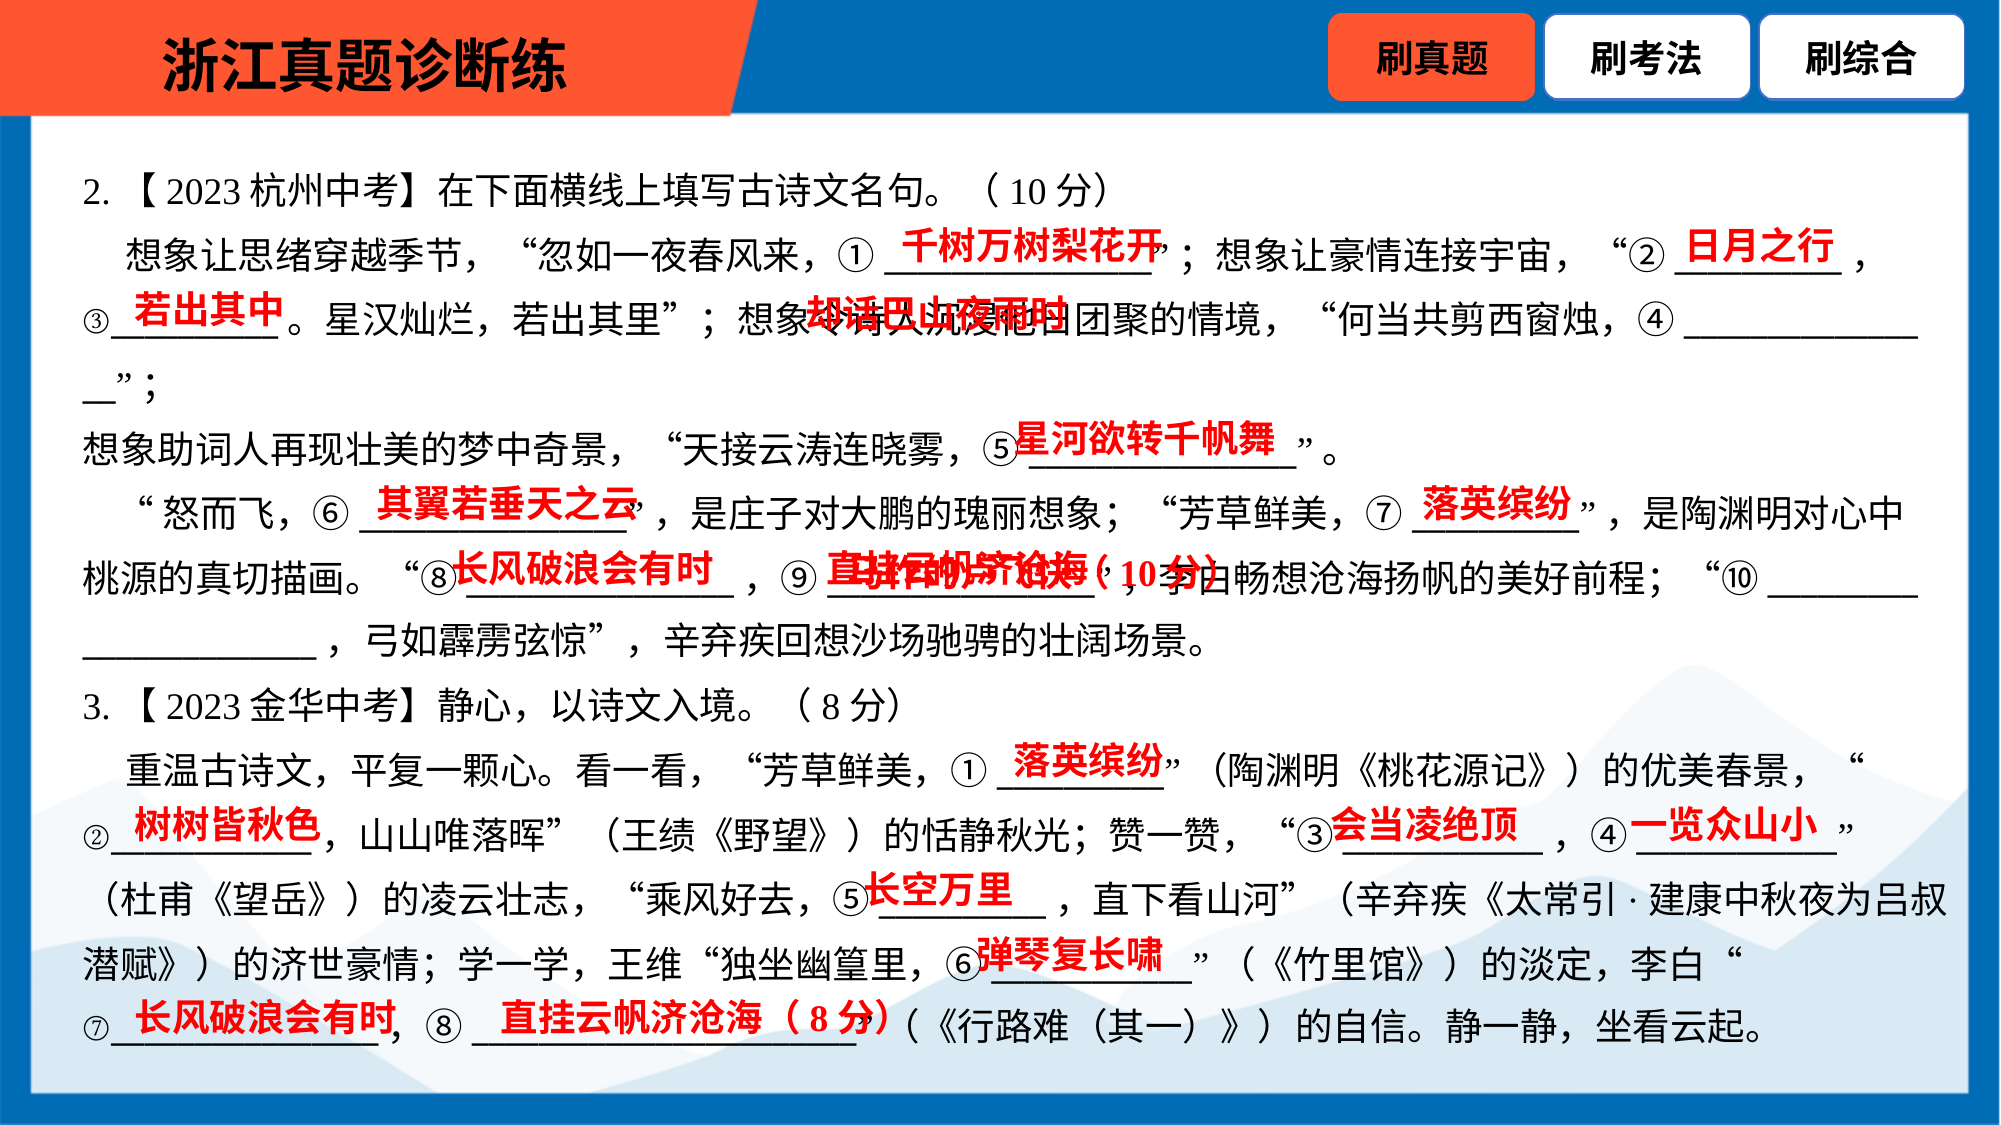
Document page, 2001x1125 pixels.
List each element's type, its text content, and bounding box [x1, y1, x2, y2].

picture [0, 0, 2000, 1125]
text_box 马作的卢飞快（10分） [82, 529, 1917, 652]
text_box 一览众山小 [1616, 785, 1832, 841]
text_box 千树万树梨花开 [887, 206, 1178, 262]
text_box 却话巴山夜雨时 [82, 270, 1917, 394]
text_box 2.【2023杭州中考】在下面横线上填写古诗文名句。（10分） 想象让思绪穿越季节，“忽如一夜春风来，①________________”；想象让豪情连接宇宙，“②__________， ③__________。星汉灿烂，若出其里”；想象令诗人沉浸他日团聚的情境，“何当共剪西窗烛，④______________ __”； 想象助词人再现壮美的梦中奇景，“天接云涛连晓雾，⑤________________”。 “怒而飞，⑥________________”，是庄子对大鹏的瑰丽想象；“芳草鲜美，⑦__________”，是陶渊明对心中 桃源的真切描画。“⑧________________，⑨________________”，李白畅想沧海扬帆的美好前程；“⑩_________ ______________，弓如霹雳弦惊”，辛弃疾回想沙场驰骋的壮阔场景。 [82, 147, 1917, 270]
text_box 3.【2023金华中考】静心，以诗文入境。（8分） 重温古诗文，平复一颗心。看一看，“芳草鲜美，①__________”（陶渊明《桃花源记》）的优美春景，“ ②____________，山山唯落晖”（王绩《野望》）的恬静秋光；赞一赞，“③____________，④____________” （杜甫《望岳》）的凌云壮志，“乘风好去，⑤__________，直下看山河”（辛弃疾《太常引·建康中秋夜为吕叔 潜赋》）的济世豪情；学一学，王维“独坐幽篁里，⑥____________”（《竹里馆》）的淡定，李白“ ⑦________________，⑧_______________________”（《行路难（其一）》）的自信。静一静，坐看云起。 [82, 662, 1917, 1042]
text_box 其翼若垂天之云 [362, 464, 653, 520]
text_box 落英缤纷 [1000, 721, 1178, 777]
text_box 树树皆秋色 [120, 785, 336, 841]
text_box 落英缤纷 [1408, 464, 1586, 520]
text_box 日月之行 [1670, 206, 1849, 262]
text_box 会当凌绝顶 [1316, 785, 1532, 841]
text_box 直挂云帆济沧海（8分） [495, 978, 917, 1033]
text_box 星河欲转千帆舞 [1000, 399, 1290, 455]
text_box 长风破浪会有时 [120, 978, 411, 1033]
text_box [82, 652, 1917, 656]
text_box 弹琴复长啸 [962, 915, 1178, 971]
text_box 长空万里 [850, 850, 1028, 906]
text_box 2.【2023杭州中考】在下面横线上填写古诗文名句。（10分） 想象让思绪穿越季节，“忽如一夜春风来，①________________”；想象让豪情连接宇宙，“②__________， ③__________。星汉灿烂，若出其里”；想象令诗人沉浸他日团聚的情境，“何当共剪西窗烛，④______________ __”； 想象助词人再现壮美的梦中奇景，“天接云涛连晓雾，⑤________________”。 “怒而飞，⑥________________”，是庄子对大鹏的瑰丽想象；“芳草鲜美，⑦__________”，是陶渊明对心中 桃源的真切描画。“⑧________________，⑨________________”，李白畅想沧海扬帆的美好前程；“⑩_________ ______________，弓如霹雳弦惊”，辛弃疾回想沙场驰骋的壮阔场景。 [82, 394, 1917, 529]
